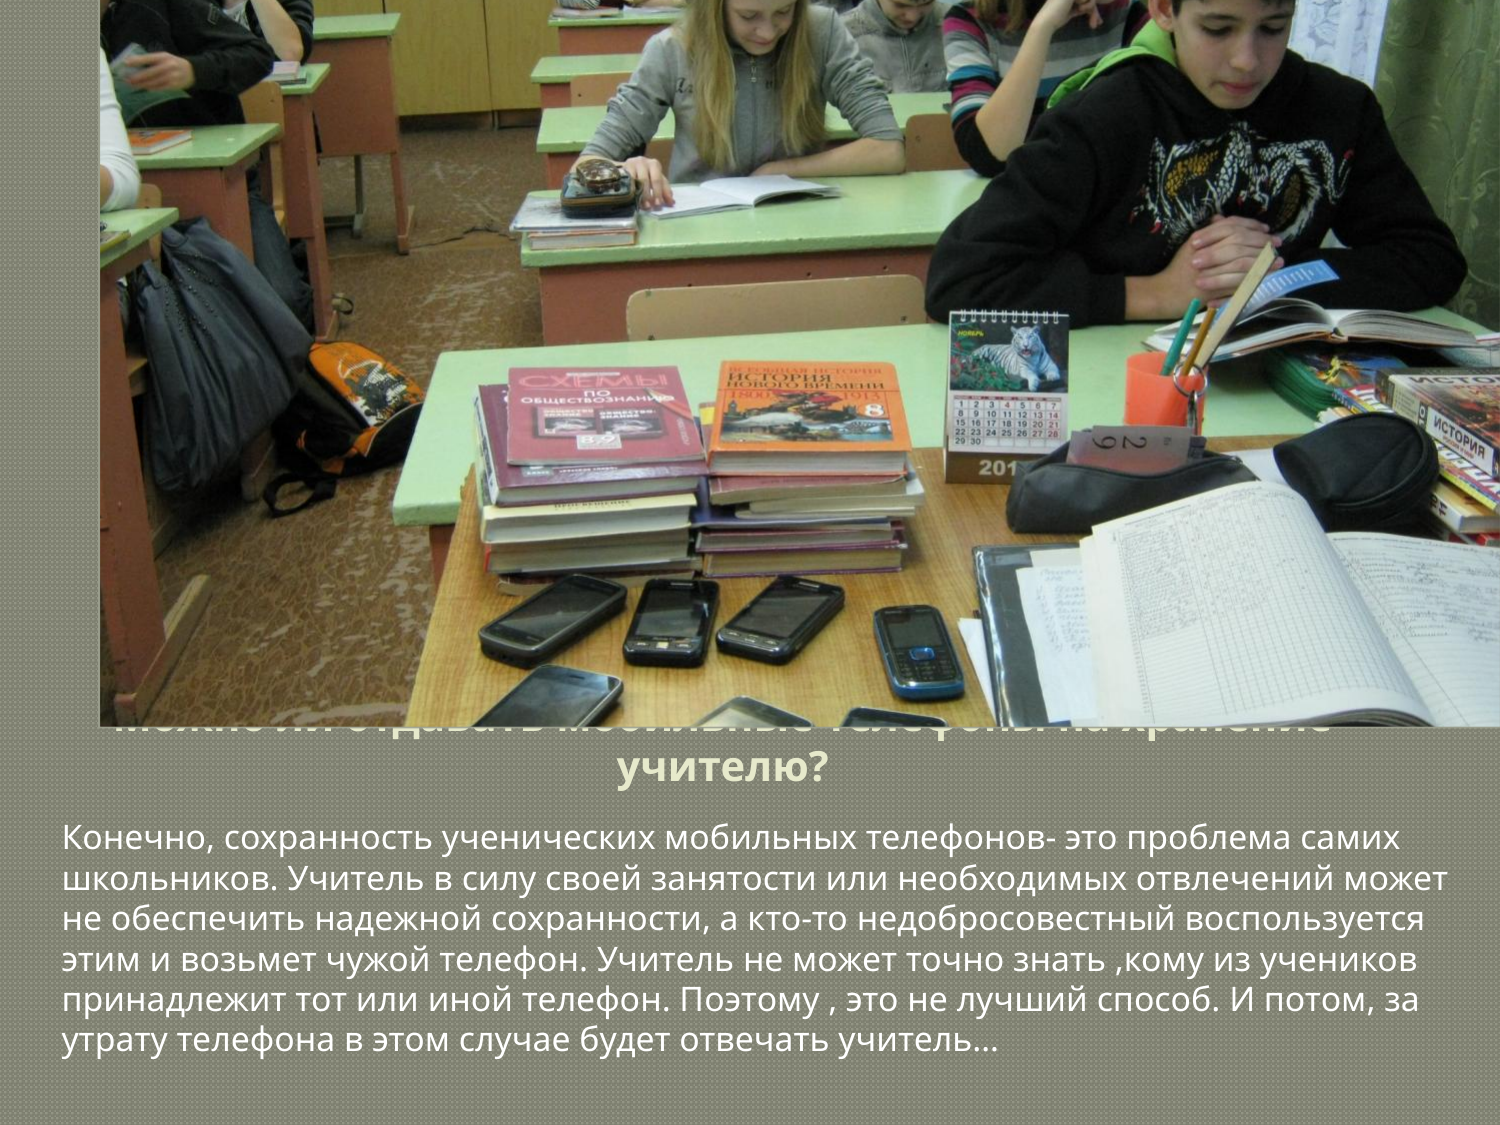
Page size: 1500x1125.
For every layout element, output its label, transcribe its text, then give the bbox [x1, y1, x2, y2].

title Можно ли отдавать мобильные телефоны на хранение учителю? [46, 726, 1399, 797]
list Конечно, сохранность ученических мобильных телефонов- это проблема самих школьников. Учитель в силу своей занятости или необходимых отвлечений может не обеспечить надежной сохранности, а кто-то недобросовестный воспользуется этим и возьмет чужой телефон. Учитель не может точно знать ,кому из учеников принадлежит тот или иной телефон. Поэтому , это не лучший способ. И потом, за утрату телефона в этом случае будет отвечать учитель… [46, 808, 1465, 1102]
picture [99, 0, 1500, 727]
